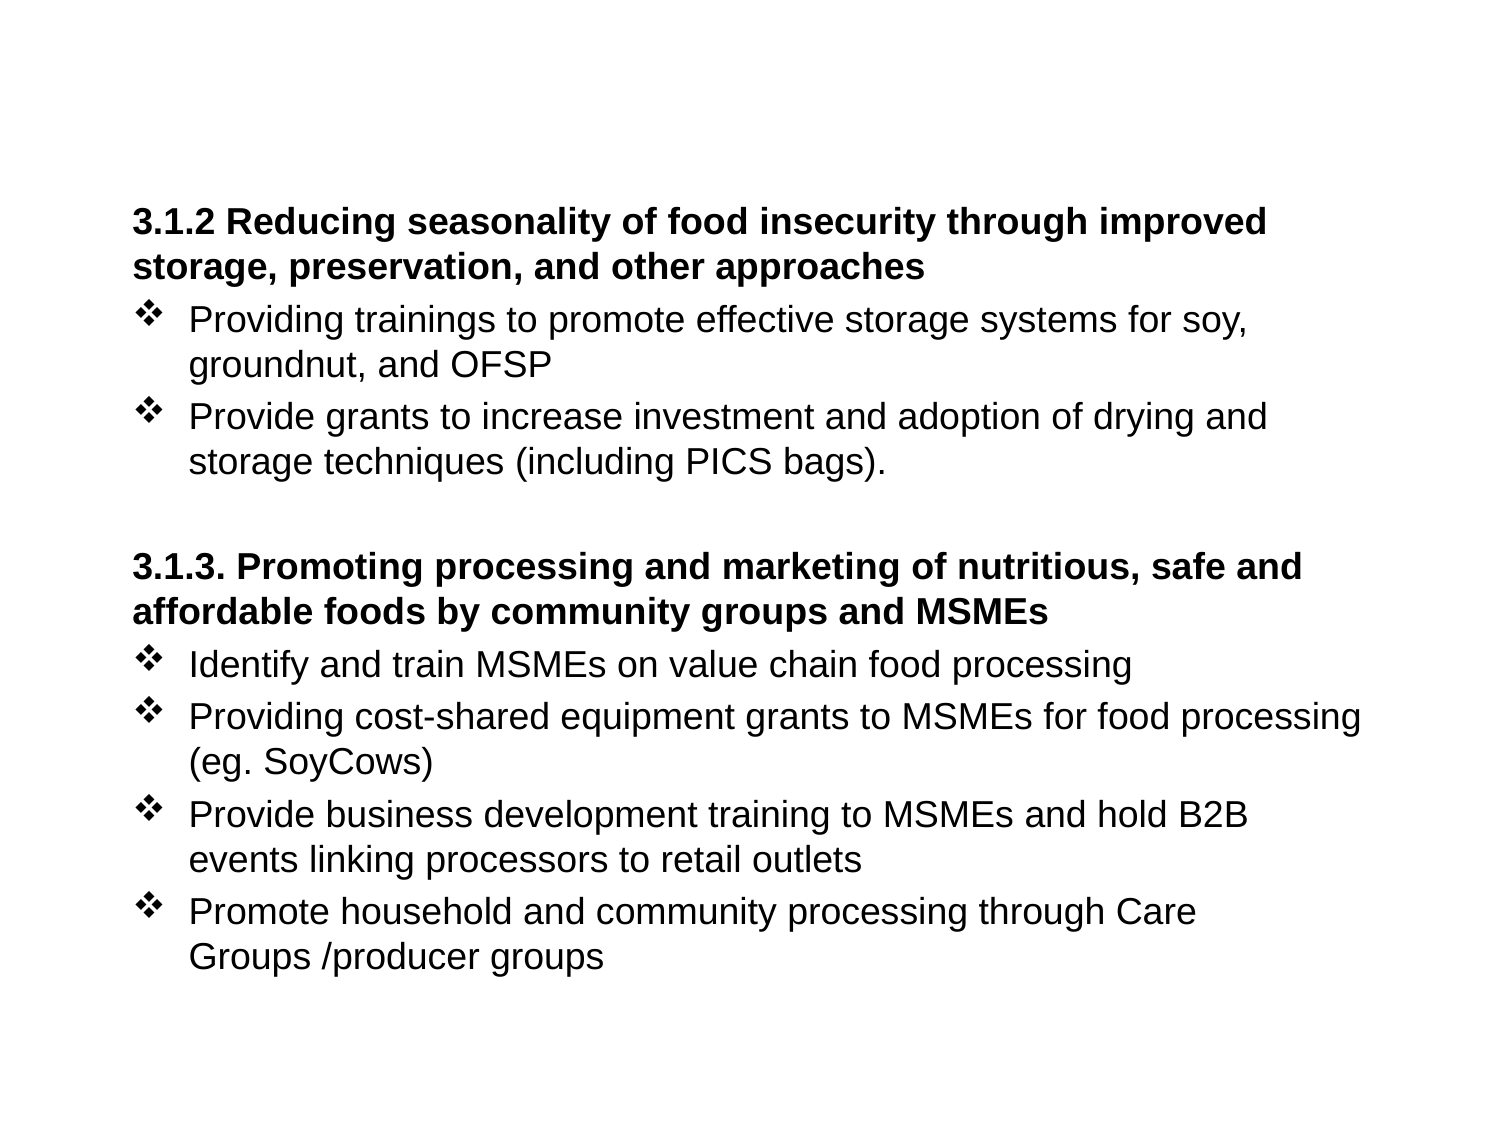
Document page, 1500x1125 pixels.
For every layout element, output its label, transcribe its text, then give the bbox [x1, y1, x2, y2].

list 3.1.2 Reducing seasonality of food insecurity through improved storage, preservation, and other approaches Providing trainings to promote effective storage systems for soy, groundnut, and OFSP Provide grants to increase investment and adoption of drying and storage techniques (including PICS bags). 3.1.3. Promoting processing and marketing of nutritious, safe and affordable foods by community groups and MSMEs Identify and train MSMEs on value chain food processing Providing cost-shared equipment grants to MSMEs for food processing (eg. SoyCows) Provide business development training to MSMEs and hold B2B events linking processors to retail outlets Promote household and community processing through Care Groups /producer groups [116, 189, 1381, 1002]
